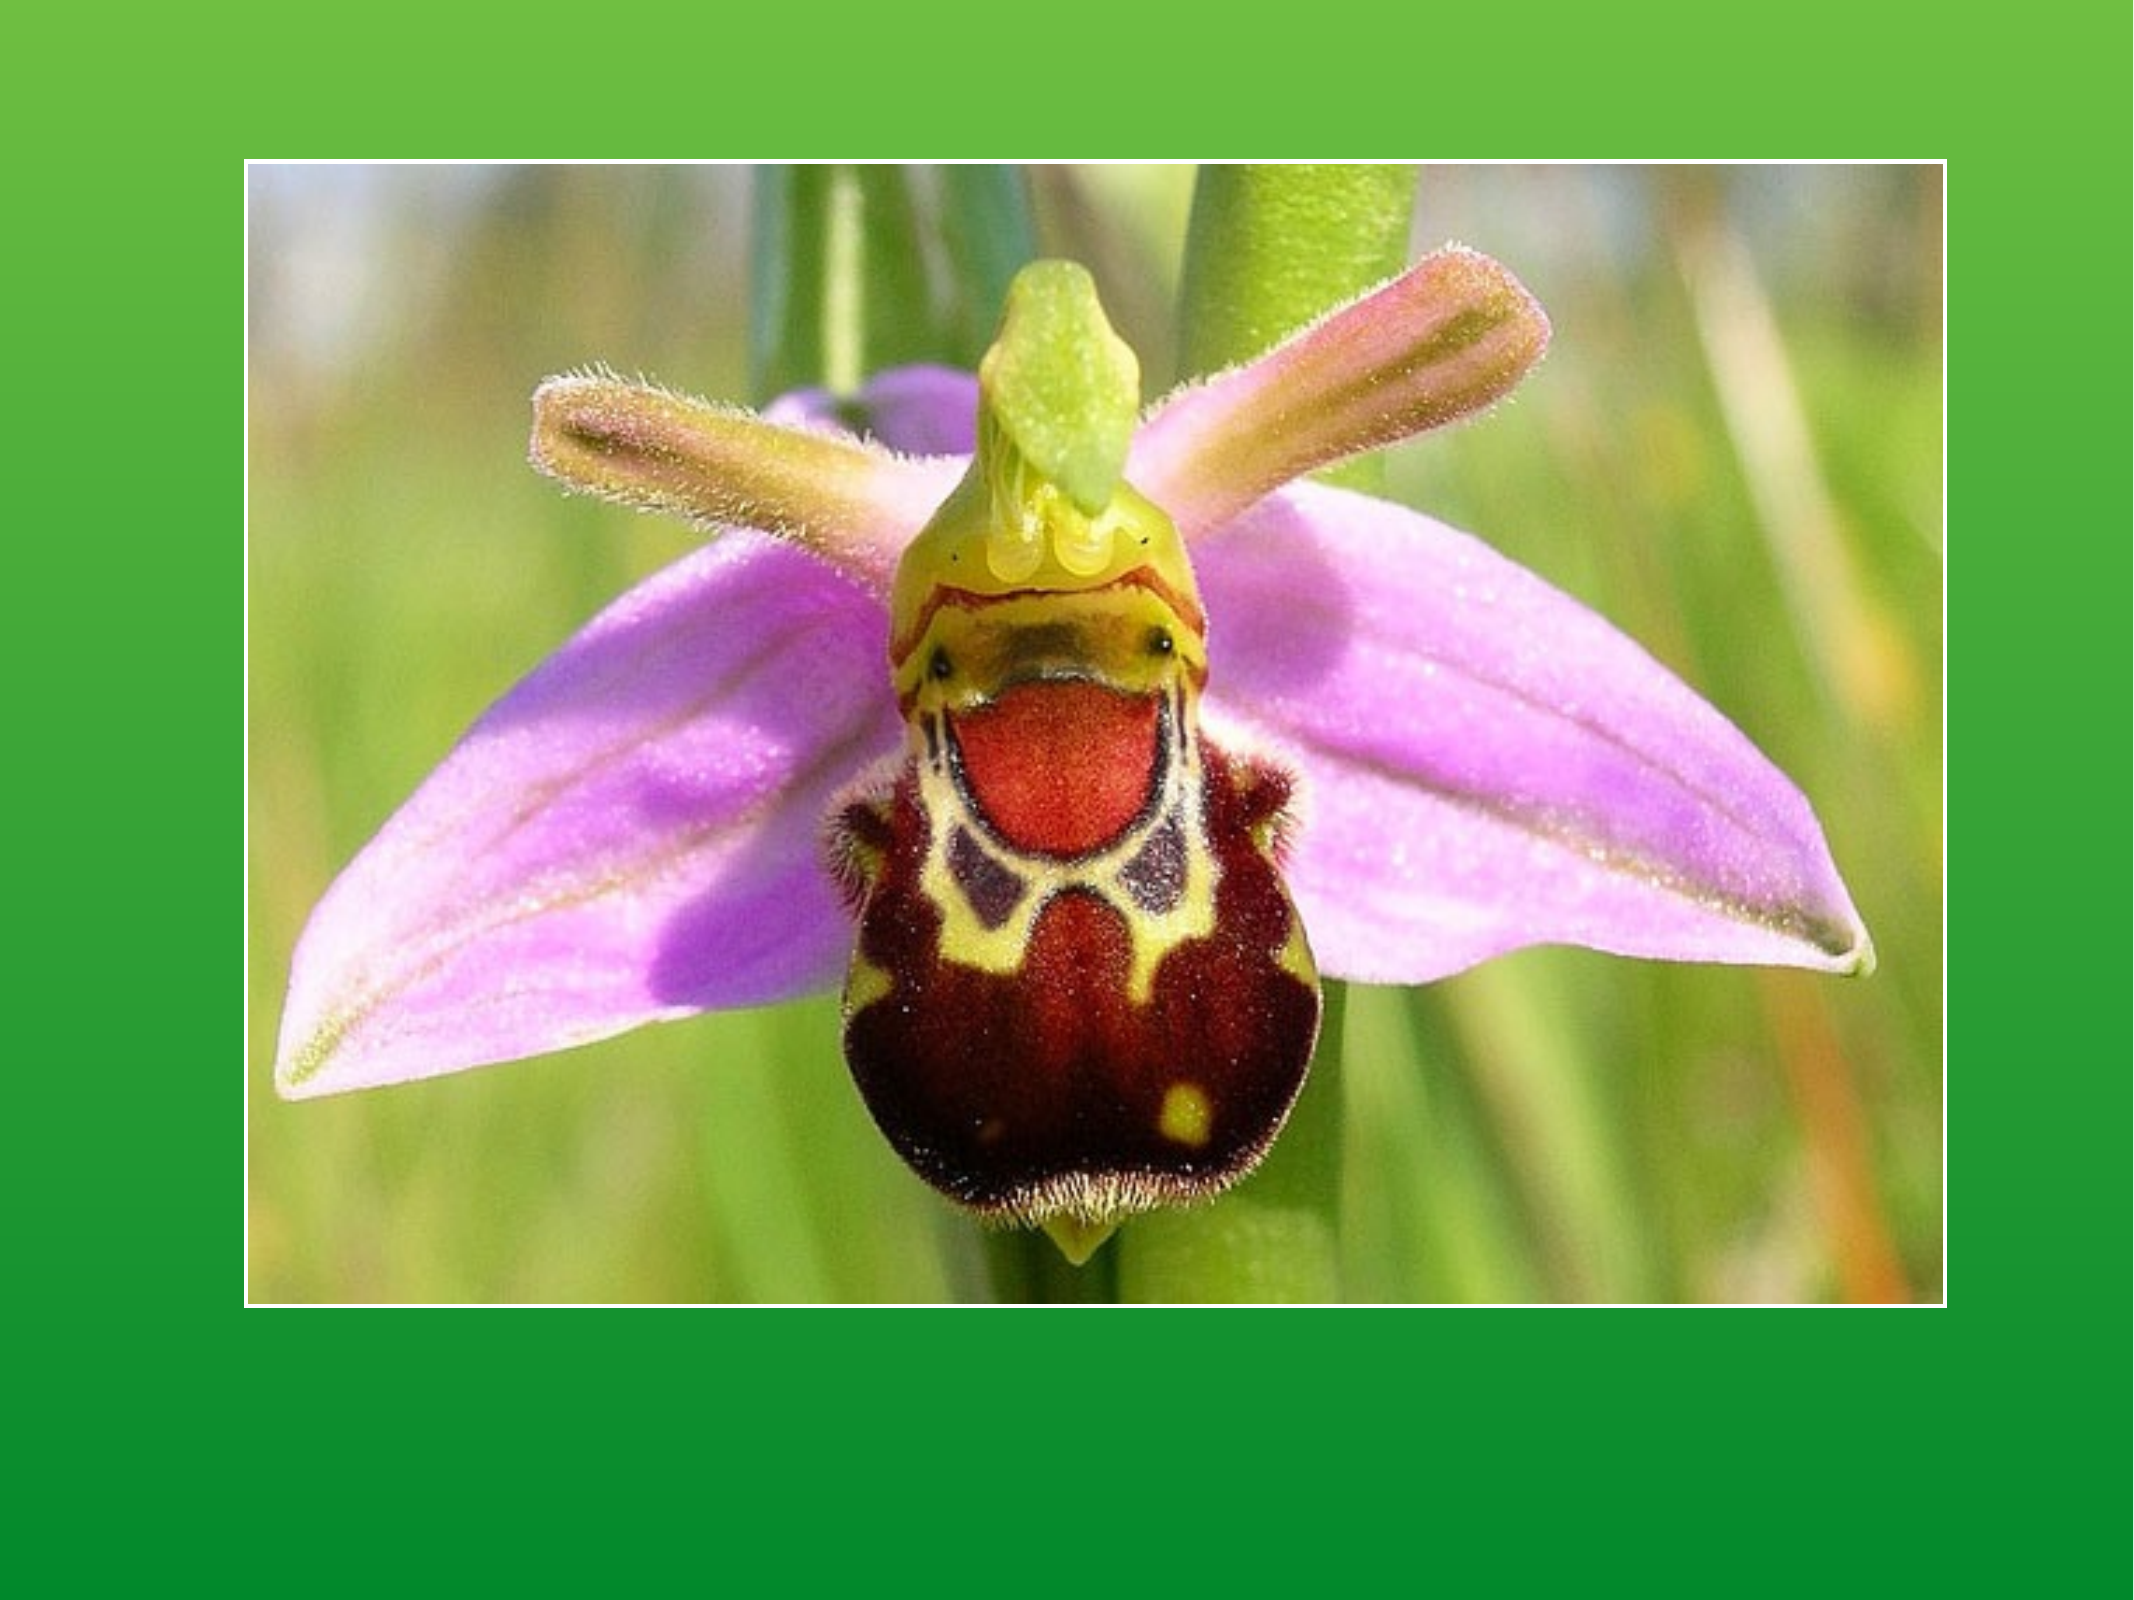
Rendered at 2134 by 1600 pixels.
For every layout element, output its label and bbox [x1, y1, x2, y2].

picture [247, 163, 1944, 1304]
